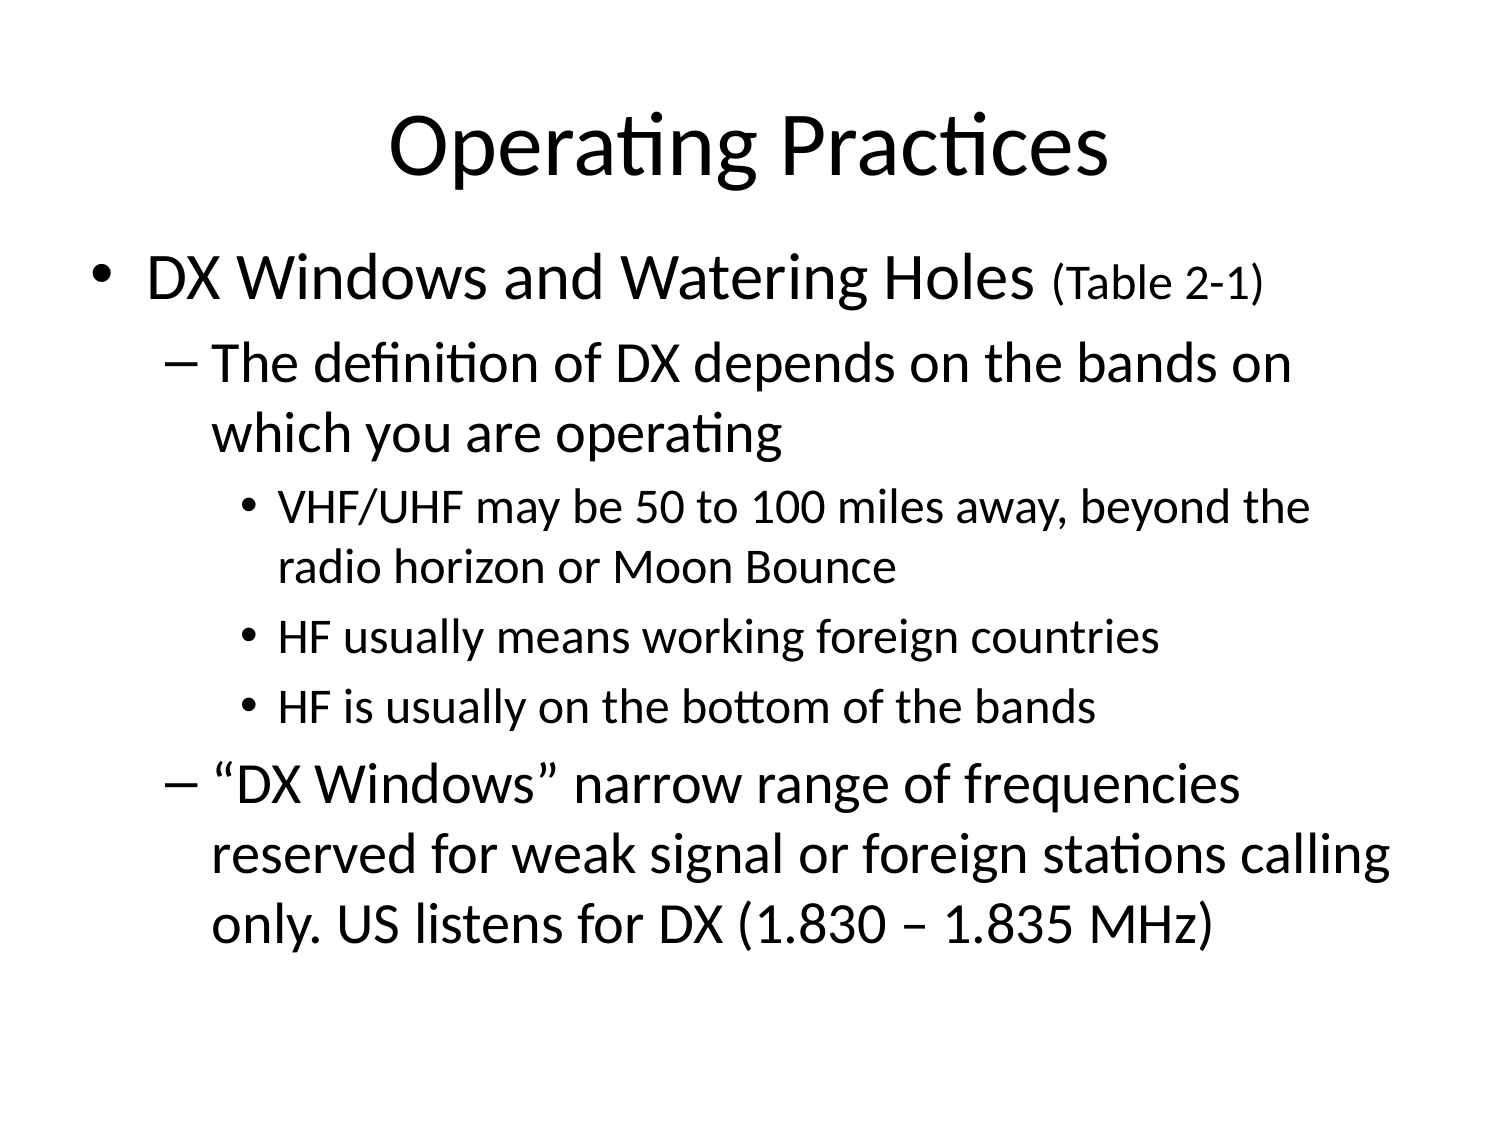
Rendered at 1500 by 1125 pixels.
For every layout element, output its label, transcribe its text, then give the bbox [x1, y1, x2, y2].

list DX Windows and Watering Holes (Table 2-1) The definition of DX depends on the bands on which you are operating VHF/UHF may be 50 to 100 miles away, beyond the radio horizon or Moon Bounce HF usually means working foreign countries HF is usually on the bottom of the bands “DX Windows” narrow range of frequencies reserved for weak signal or foreign stations calling only. US listens for DX (1.830 – 1.835 MHz) [75, 224, 1425, 1005]
title Operating Practices [75, 45, 1425, 224]
